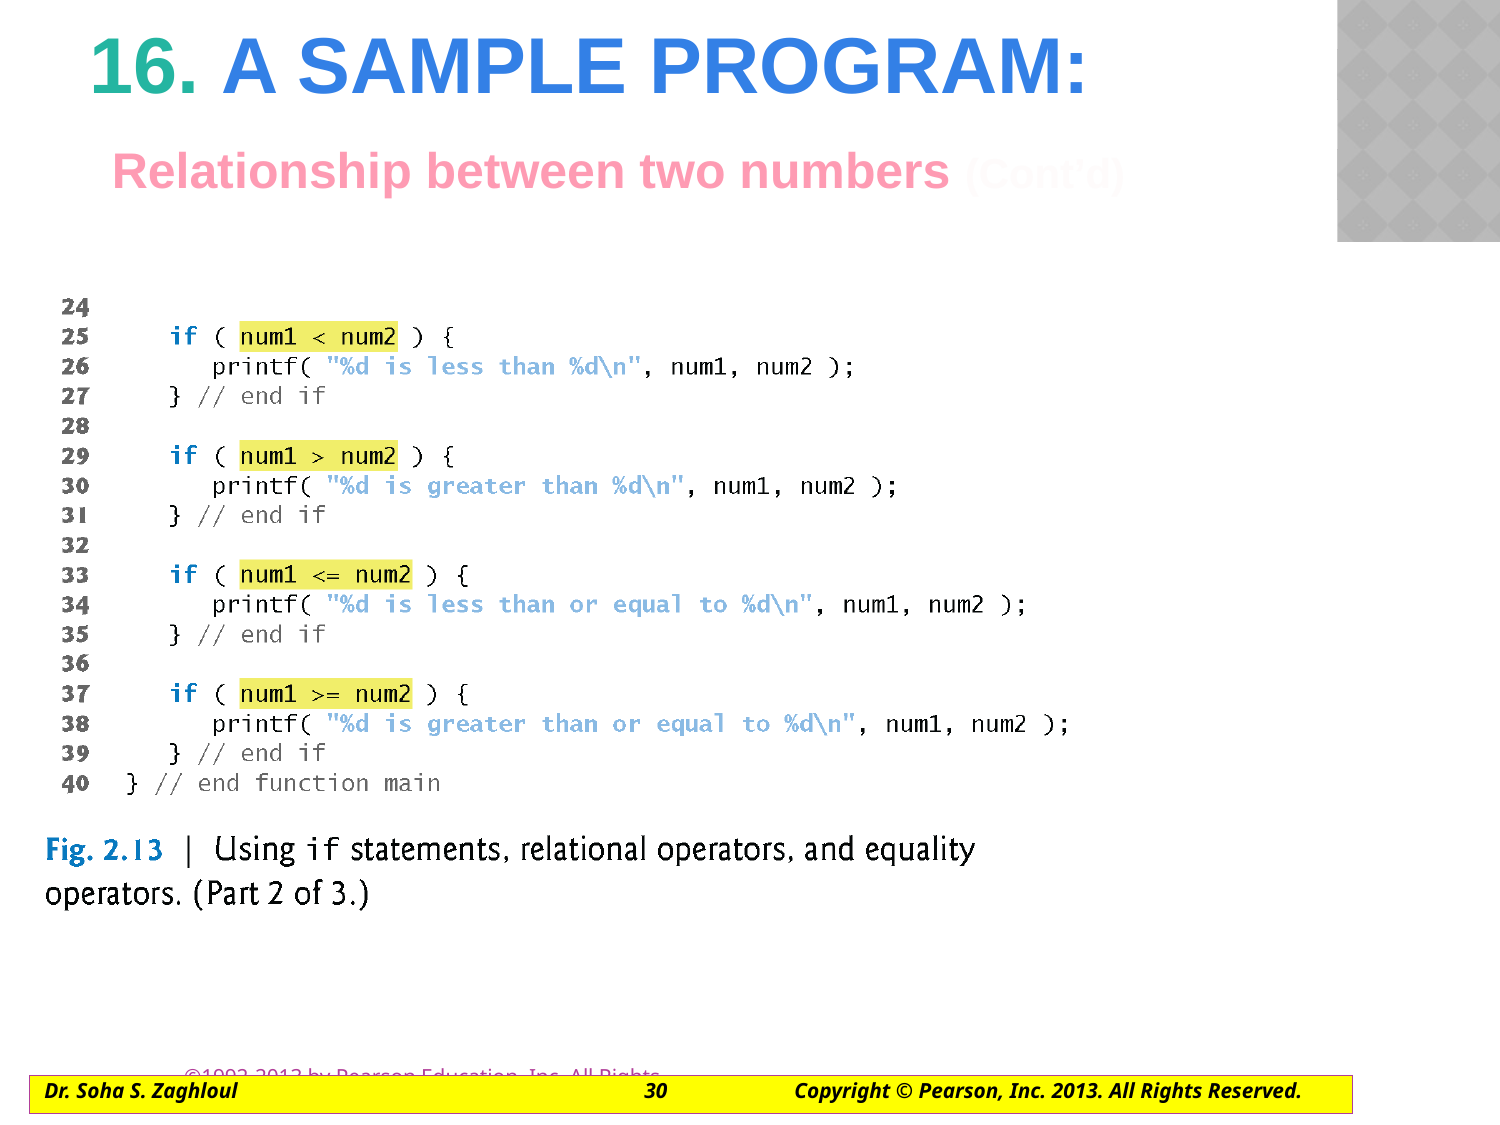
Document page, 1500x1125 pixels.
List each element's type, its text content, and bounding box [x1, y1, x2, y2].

text_box 16. A SAMPLE PROGRAM: Relationship between two numbers (Cont’d) [75, 7, 1459, 149]
picture [0, 241, 1500, 1125]
